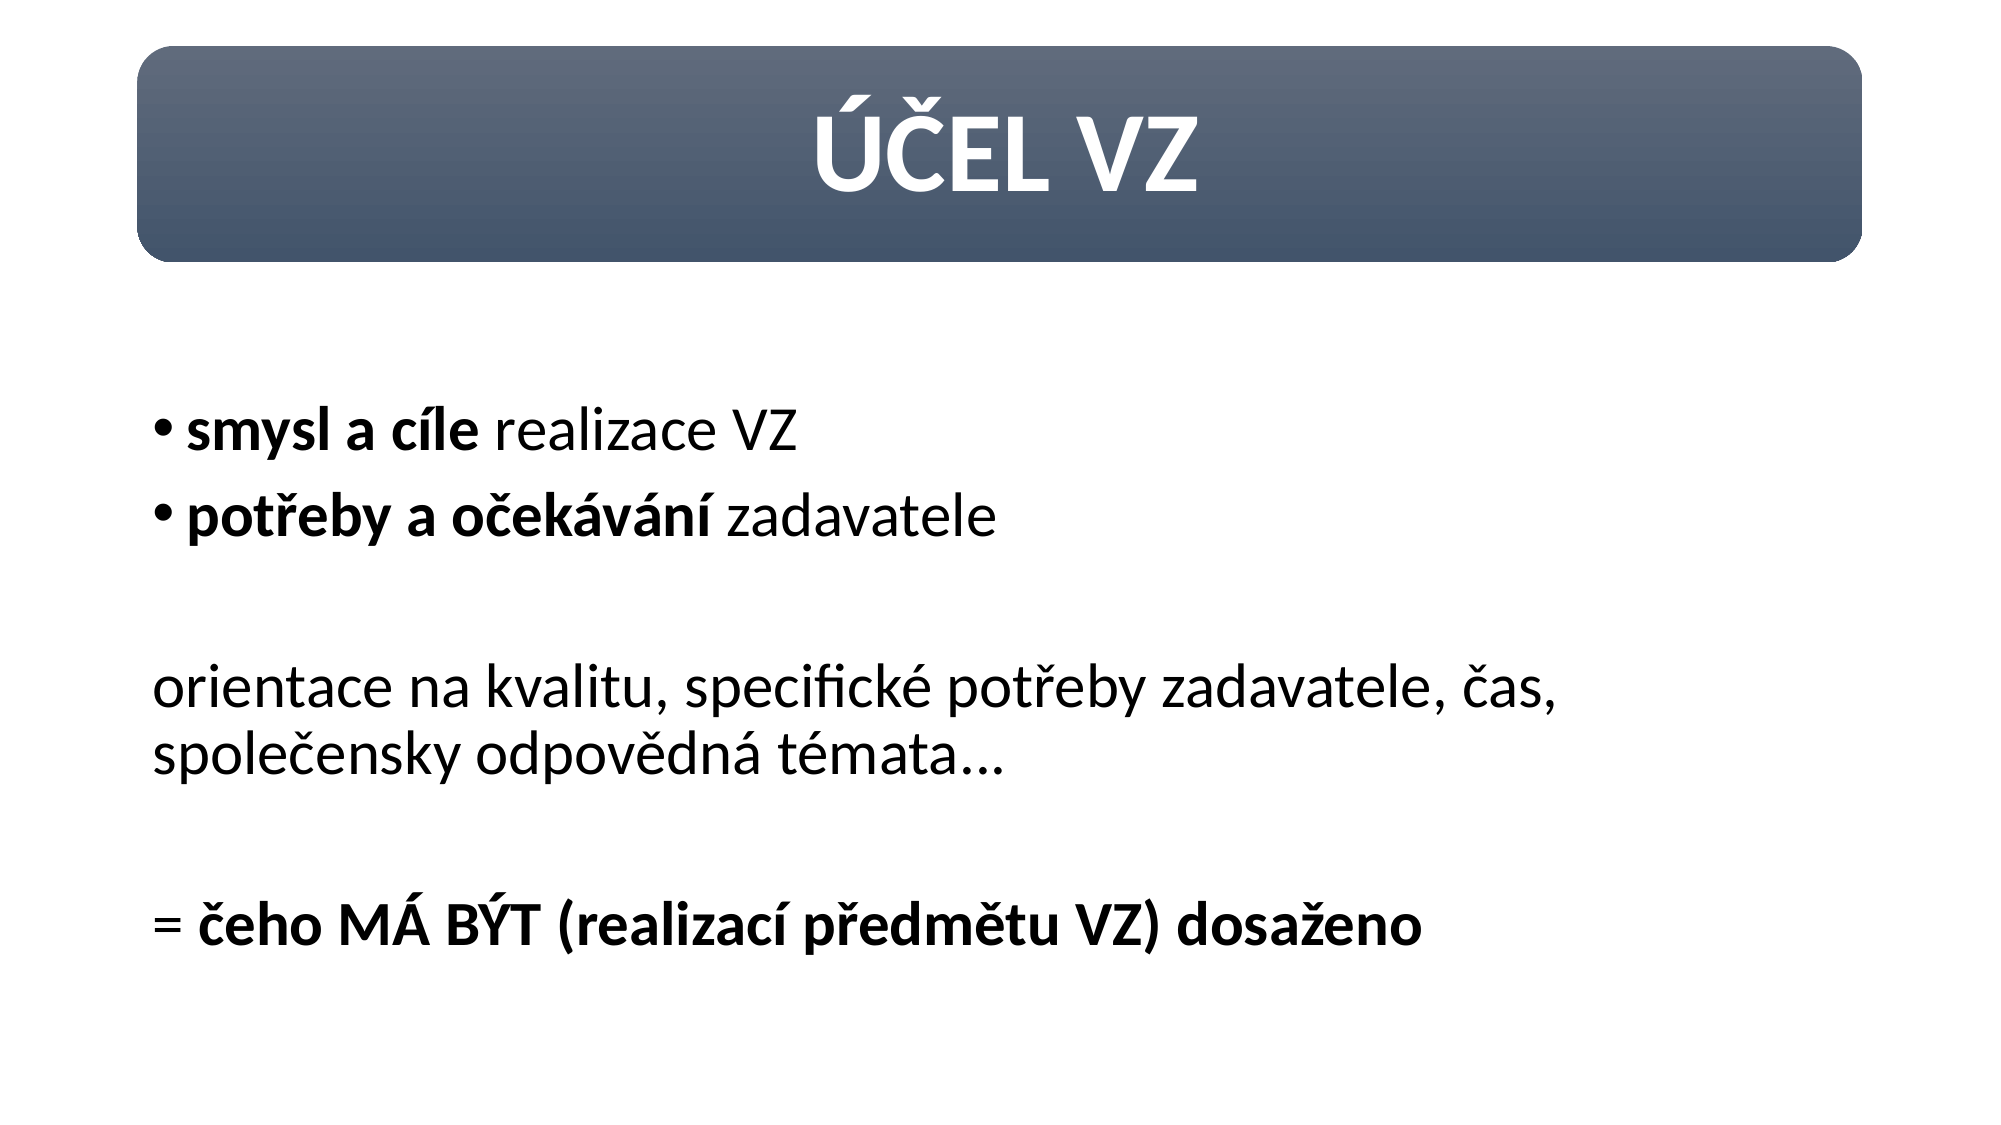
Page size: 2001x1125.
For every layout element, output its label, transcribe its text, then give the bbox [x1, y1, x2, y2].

list smysl a cíle realizace VZ potřeby a očekávání zadavatele orientace na kvalitu, specifické potřeby zadavatele, čas, společensky odpovědná témata... = čeho MÁ BÝT (realizací předmětu VZ) dosaženo [137, 304, 1863, 969]
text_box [137, 45, 1863, 263]
